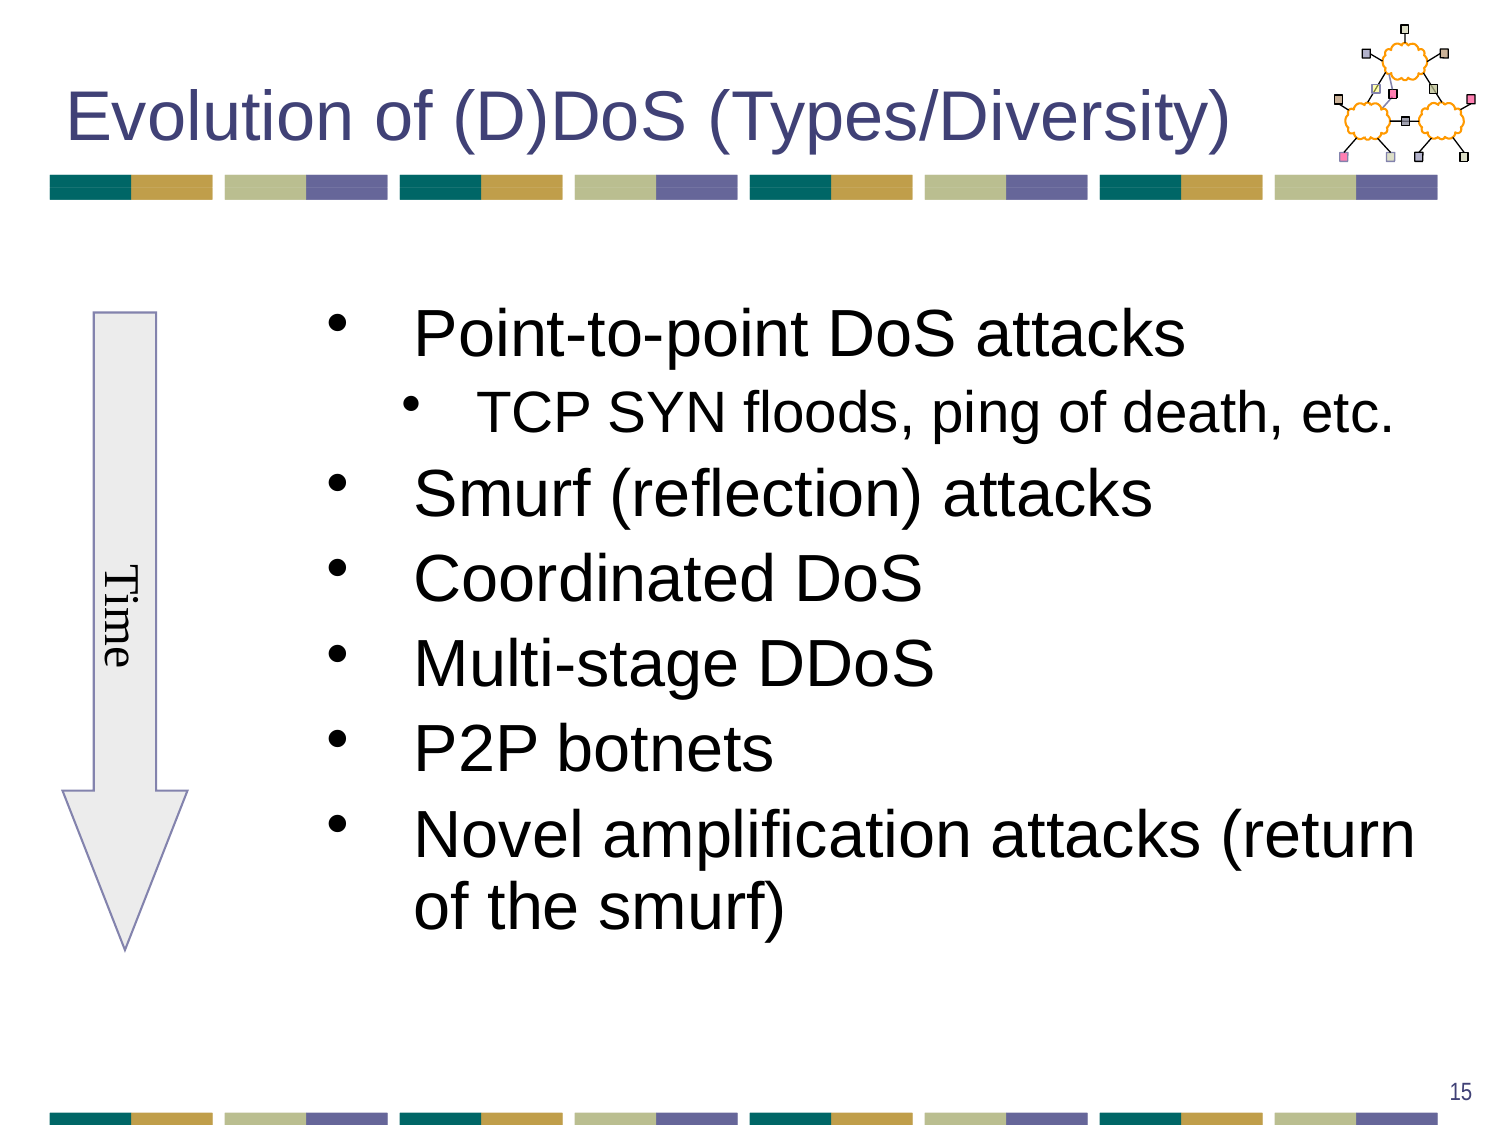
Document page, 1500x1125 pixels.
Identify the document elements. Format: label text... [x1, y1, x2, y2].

text_box Time [62, 312, 188, 951]
slide_number 15 [1174, 1037, 1488, 1113]
title Evolution of (D)DoS (Types/Diversity) [50, 62, 1388, 163]
list Point-to-point DoS attacks TCP SYN floods, ping of death, etc. Smurf (reflection) attacks Coordinated DoS Multi-stage DDoS P2P botnets Novel amplification attacks (return of the smurf) [236, 291, 1475, 1050]
